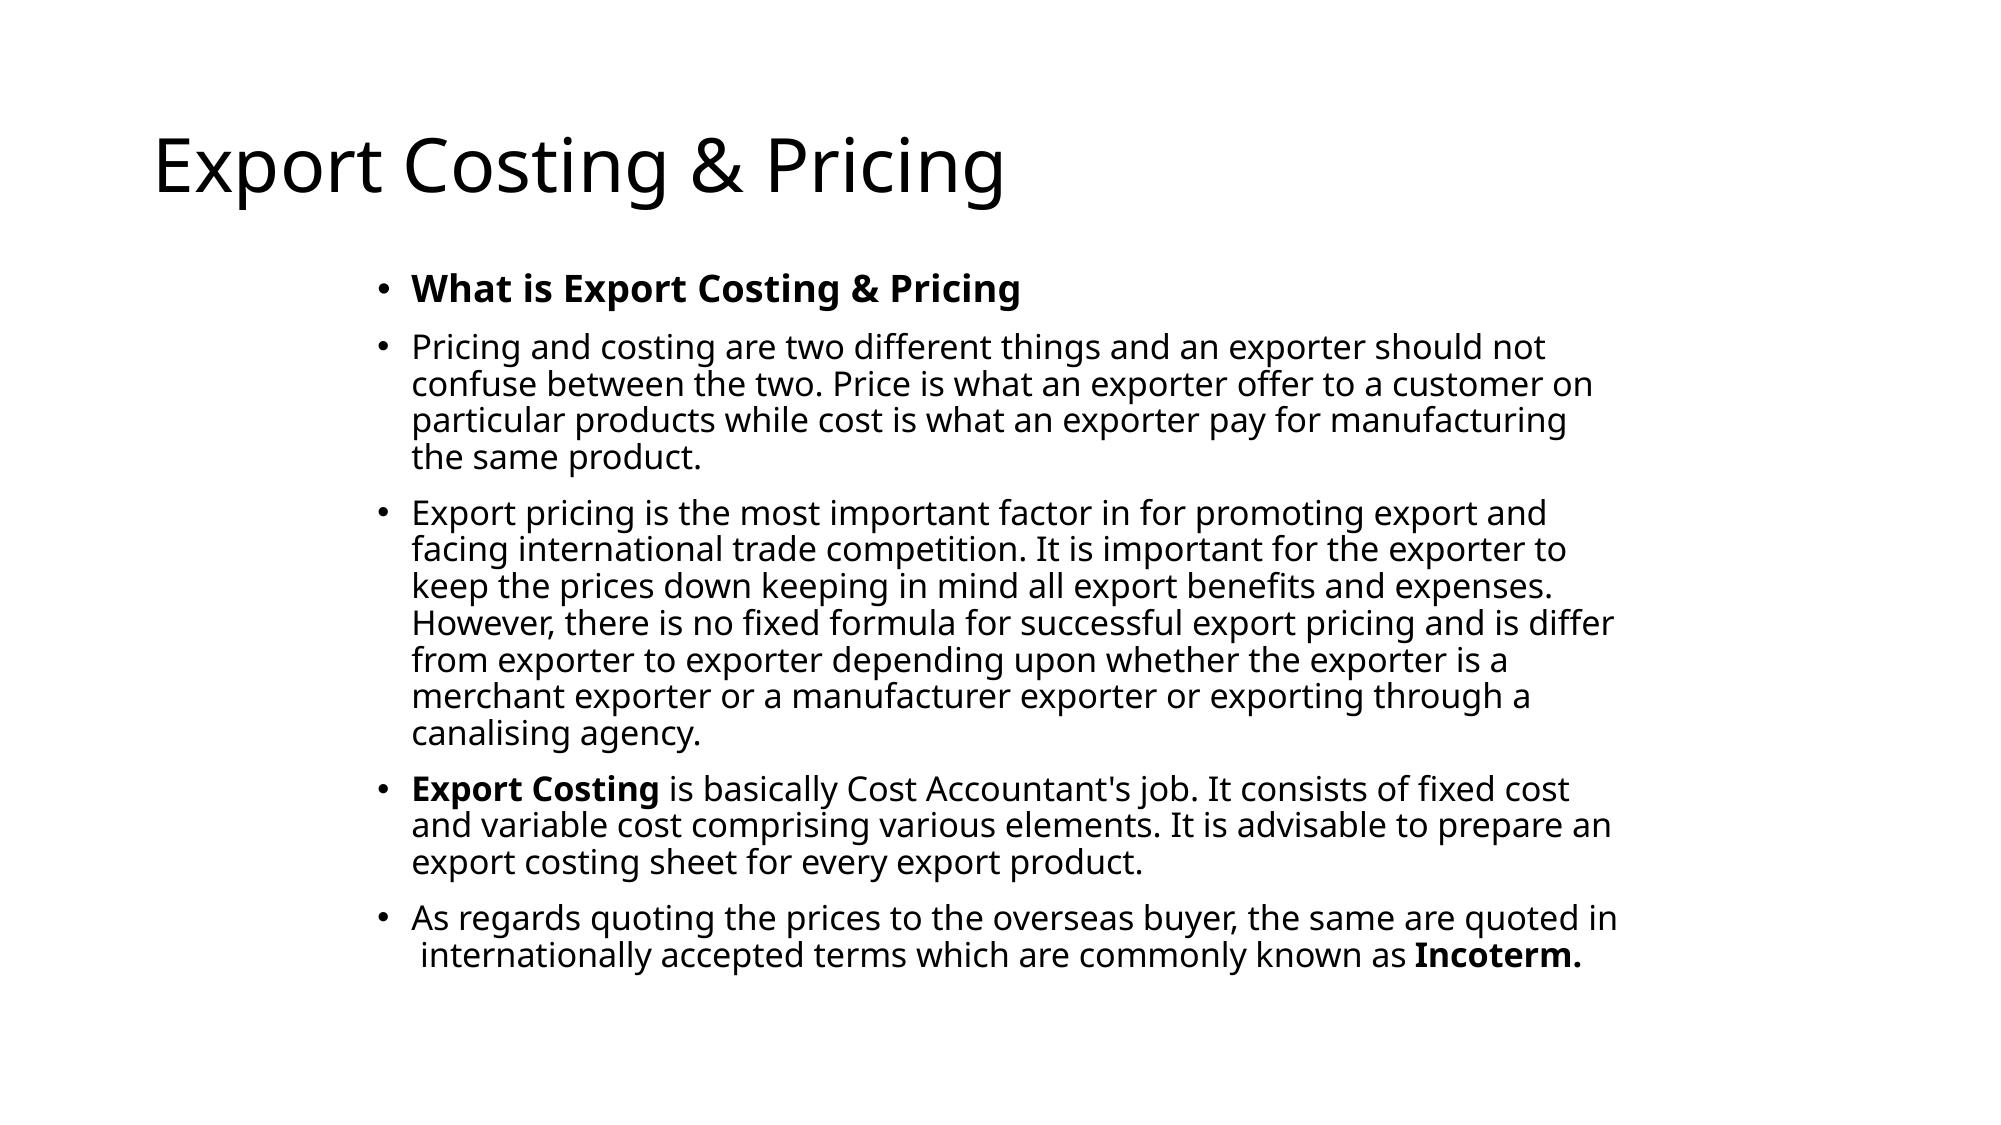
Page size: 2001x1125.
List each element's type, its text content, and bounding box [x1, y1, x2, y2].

list What is Export Costing & Pricing Pricing and costing are two different things and an exporter should not confuse between the two. Price is what an exporter offer to a customer on particular products while cost is what an exporter pay for manufacturing the same product. Export pricing is the most important factor in for promoting export and facing international trade competition. It is important for the exporter to keep the prices down keeping in mind all export benefits and expenses. However, there is no fixed formula for successful export pricing and is differ from exporter to exporter depending upon whether the exporter is a merchant exporter or a manufacturer exporter or exporting through a canalising agency. Export Costing is basically Cost Accountant's job. It consists of fixed cost and variable cost comprising various elements. It is advisable to prepare an export costing sheet for every export product. As regards quoting the prices to the overseas buyer, the same are quoted in internationally accepted terms which are commonly known as Incoterm. [362, 262, 1638, 1000]
title Export Costing & Pricing [137, 59, 1863, 278]
